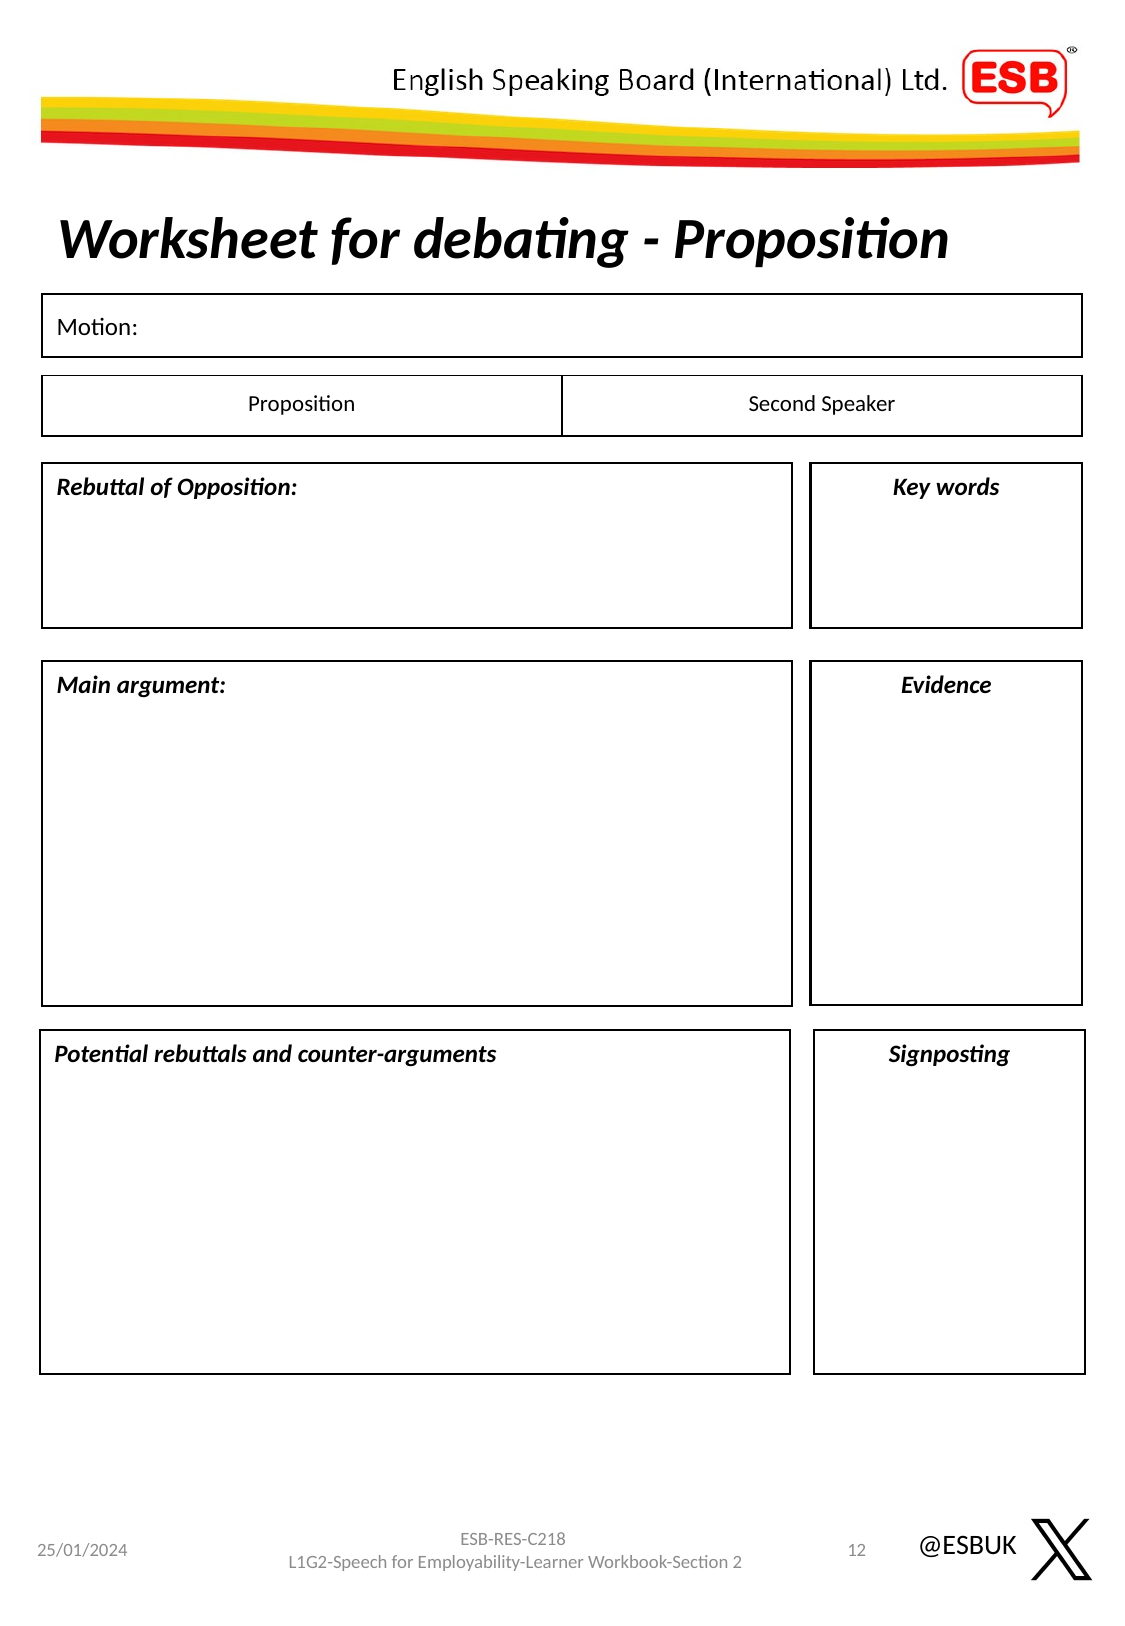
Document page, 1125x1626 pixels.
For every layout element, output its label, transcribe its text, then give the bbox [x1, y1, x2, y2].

footer ESB-RES-C218 L1G2-Speech for Employability-Learner Workbook-Section 2 [255, 1506, 697, 1593]
table_header Second Speaker [563, 376, 1081, 435]
text_box Rebuttal of Opposition: [41, 462, 793, 629]
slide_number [22, 1506, 255, 1593]
picture [0, 1, 1125, 234]
text_box Evidence [809, 660, 1083, 1006]
slide_number 12 [697, 1506, 882, 1593]
text_box Motion: [41, 293, 1083, 358]
title Worksheet for debating - Proposition [42, 162, 1014, 293]
text_box Key words [809, 462, 1083, 629]
picture [1022, 1506, 1103, 1593]
text_box Potential rebuttals and counter-arguments [39, 1029, 791, 1375]
table_header Proposition [43, 376, 561, 435]
text_box Main argument: [41, 660, 793, 1007]
text_box Signposting [813, 1029, 1086, 1375]
